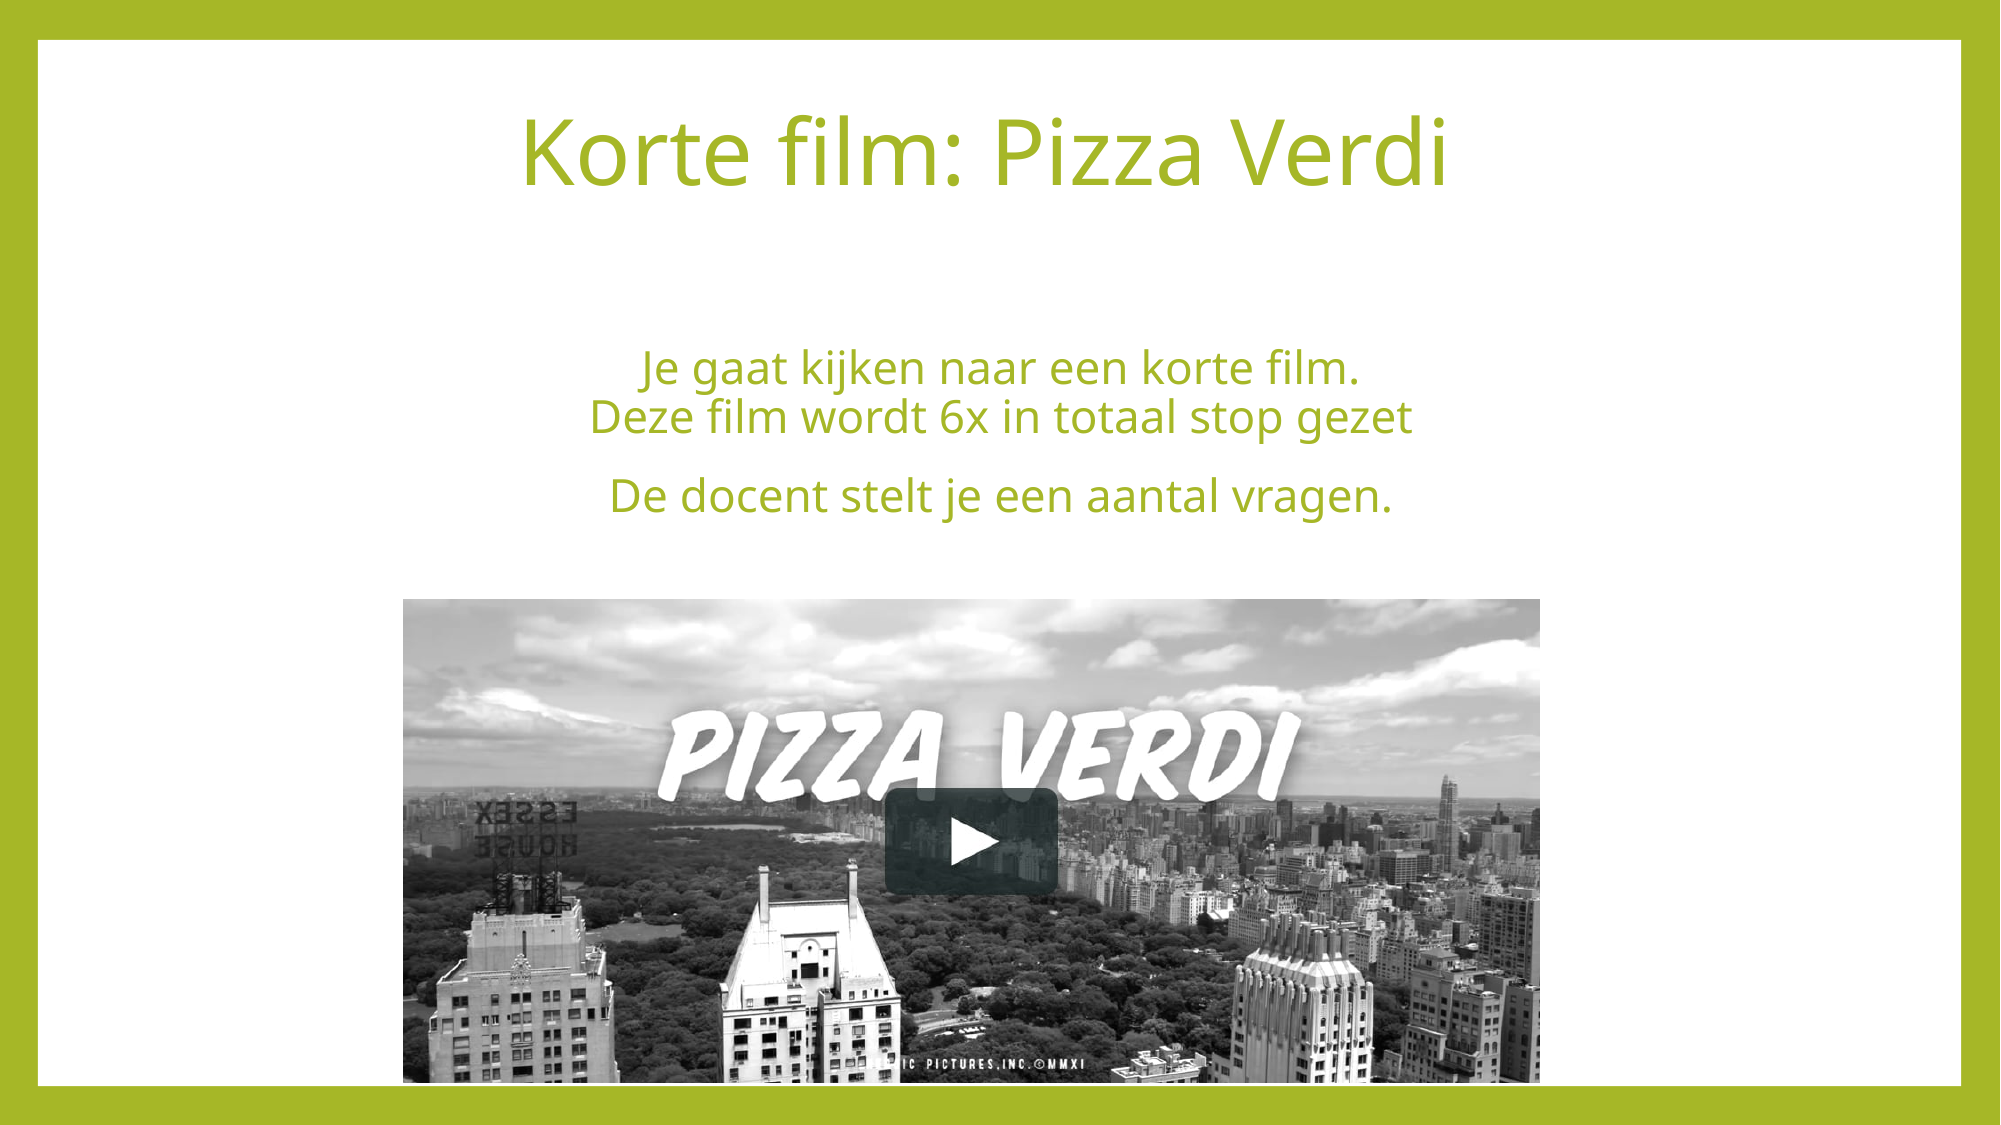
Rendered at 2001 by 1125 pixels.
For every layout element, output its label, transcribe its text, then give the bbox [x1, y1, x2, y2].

picture [402, 599, 1540, 1084]
title Korte film: Pizza Verdi [187, 99, 1808, 323]
list Je gaat kijken naar een korte film. Deze film wordt 6x in totaal stop gezet De docent stelt je een aantal vragen. [187, 337, 1808, 1000]
